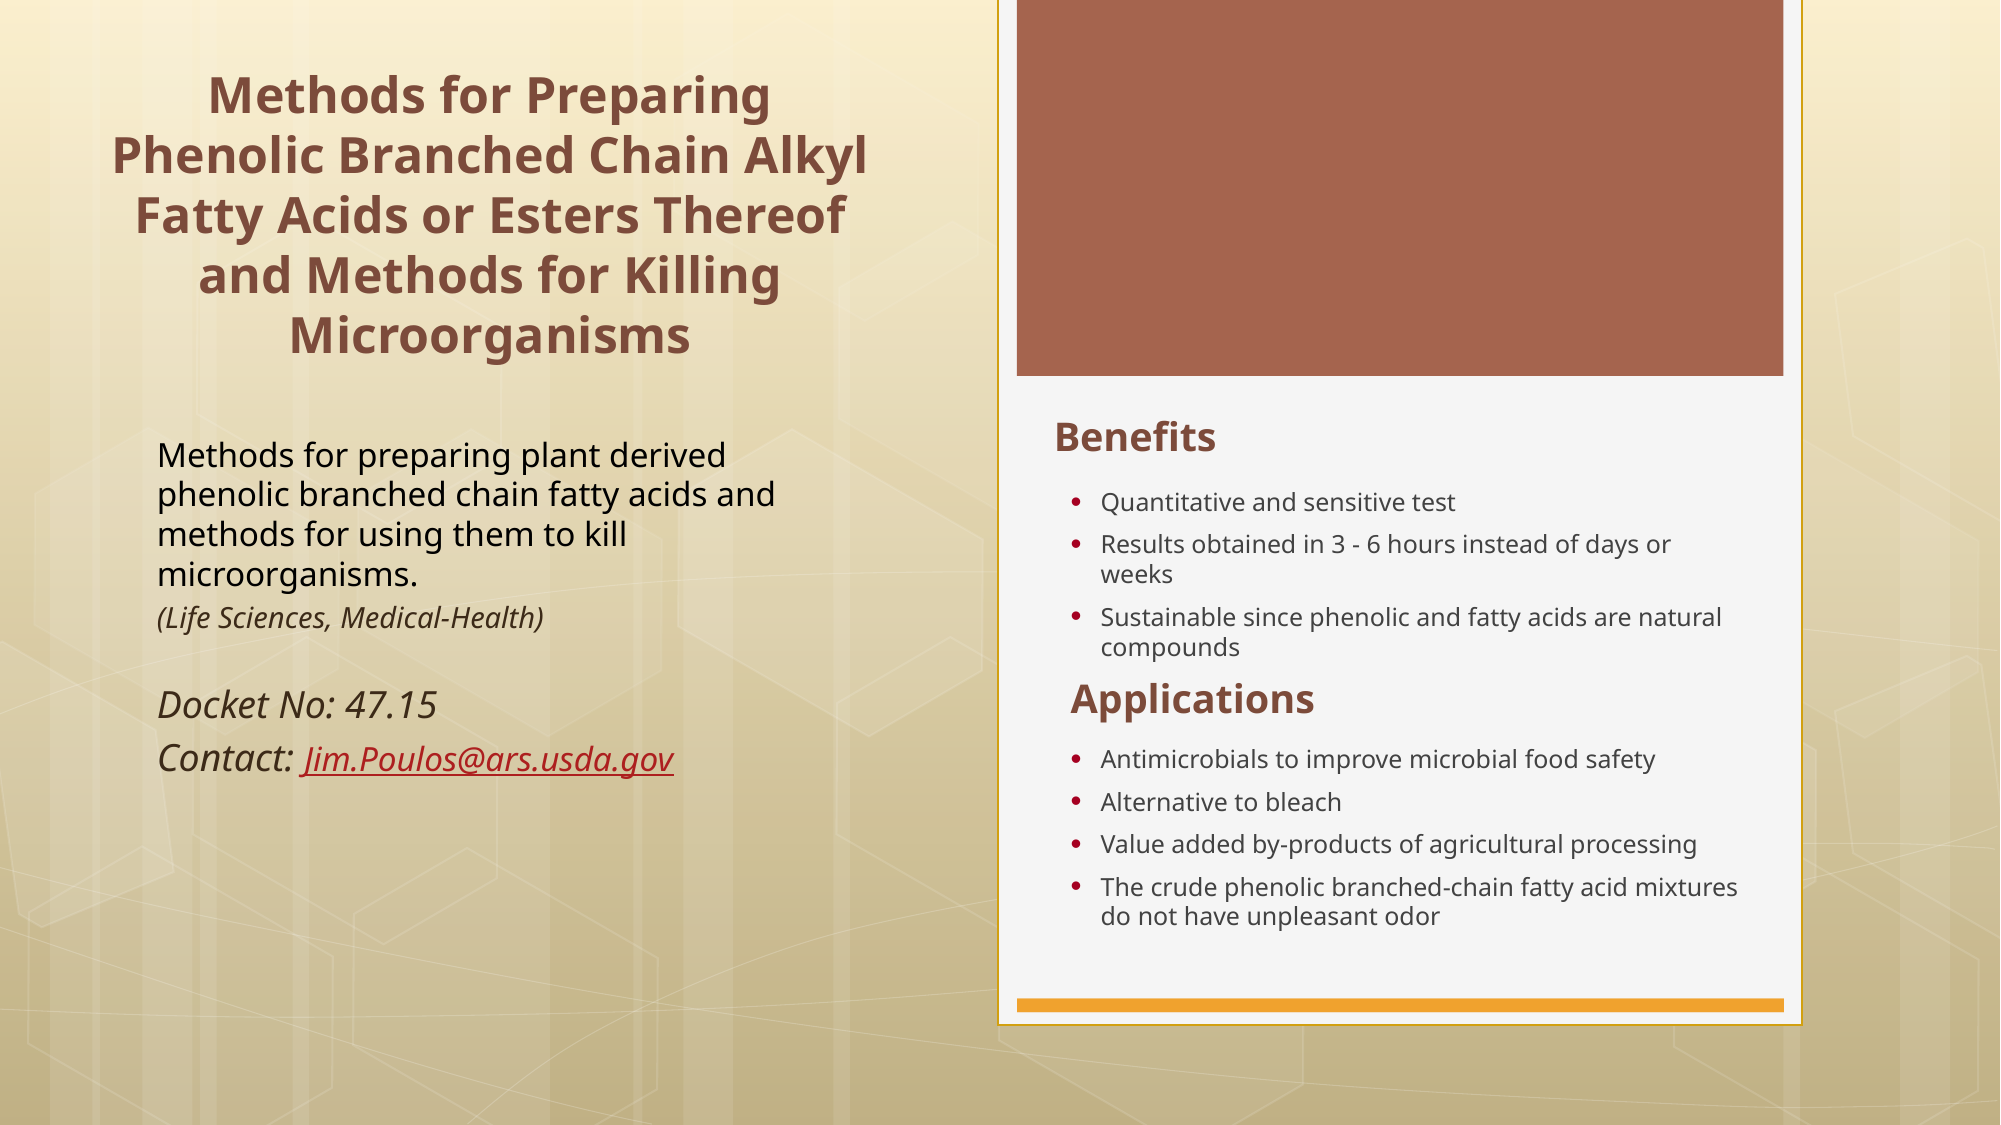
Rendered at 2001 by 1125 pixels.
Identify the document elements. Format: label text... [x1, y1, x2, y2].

subtitle Benefits Quantitative and sensitive test Results obtained in 3 - 6 hours instead of days or weeks Sustainable since phenolic and fatty acids are natural compounds Applications Antimicrobials to improve microbial food safety Alternative to bleach Value added by-products of agricultural processing The crude phenolic branched-chain fatty acid mixtures do not have unpleasant odor [1038, 403, 1763, 974]
text_box Methods for preparing plant derived phenolic branched chain fatty acids and methods for using them to kill microorganisms. (Life Sciences, Medical-Health) Docket No: 47.15 Contact: Jim.Poulos@ars.usda.gov [141, 426, 866, 1091]
title Methods for Preparing Phenolic Branched Chain Alkyl Fatty Acids or Esters Thereof and Methods for Killing Microorganisms [95, 91, 886, 371]
